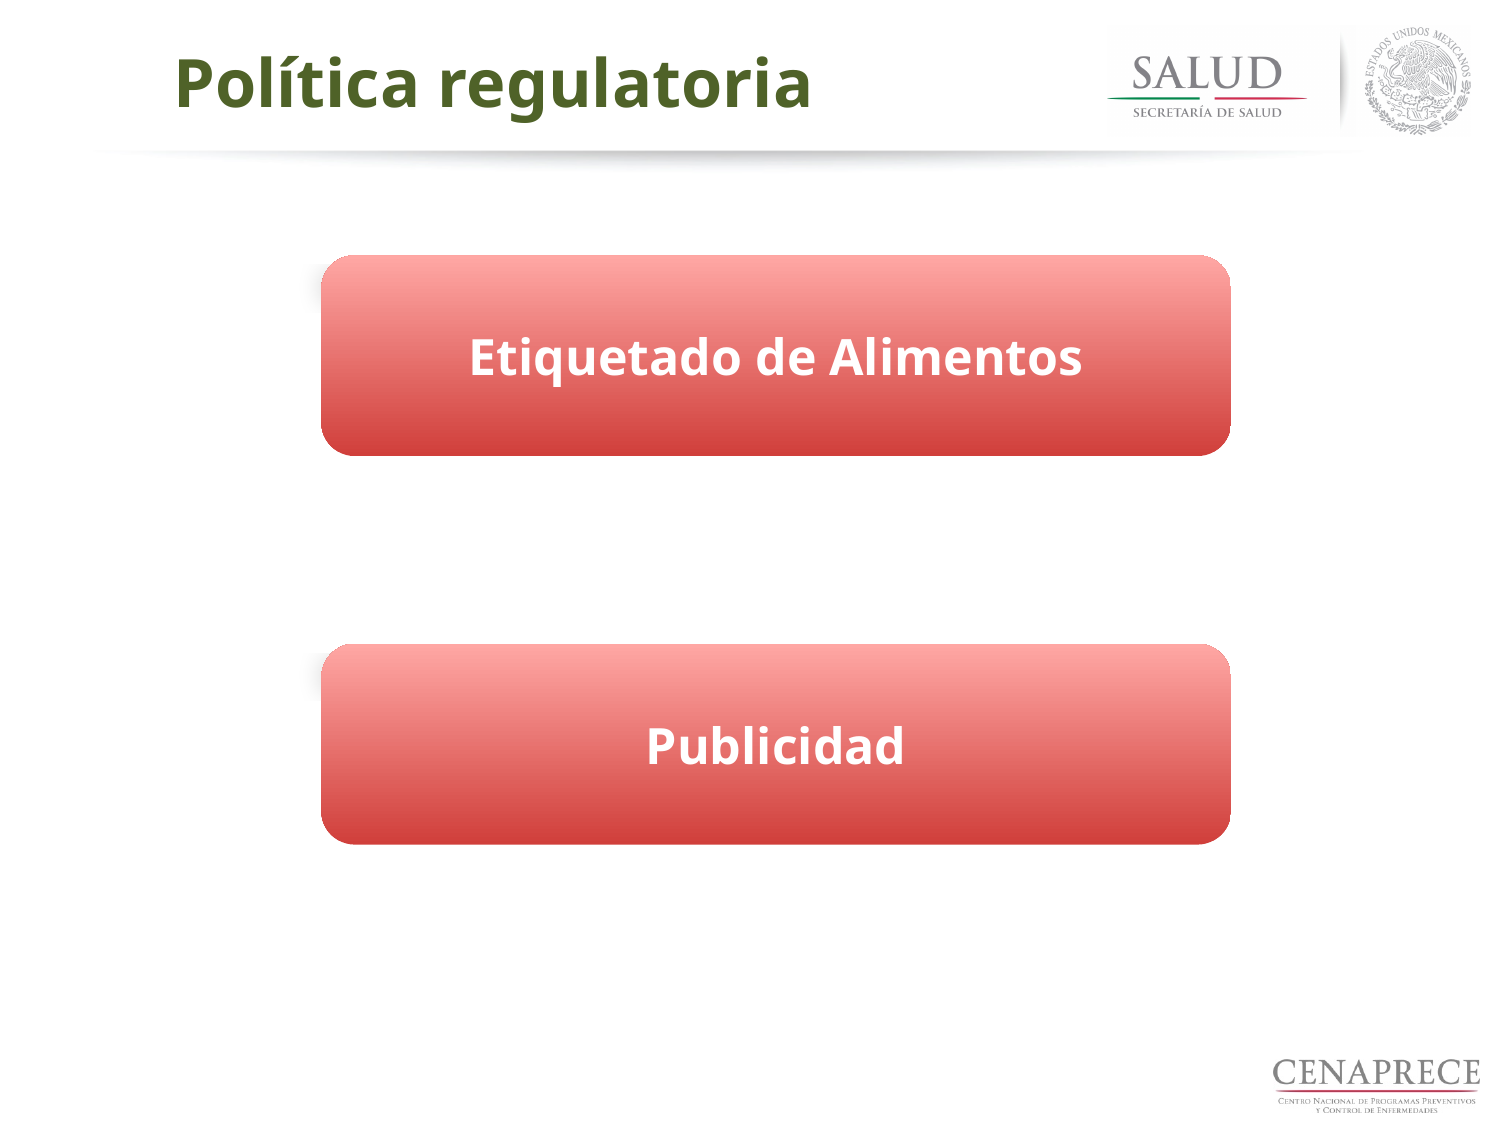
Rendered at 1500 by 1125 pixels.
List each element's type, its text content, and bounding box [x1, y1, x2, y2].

text_box Política regulatoria [0, 0, 987, 161]
text_box Etiquetado de Alimentos [321, 255, 1231, 457]
text_box Publicidad [321, 643, 1231, 845]
picture [75, 143, 1393, 183]
picture [1107, 25, 1471, 137]
picture [1273, 1059, 1480, 1113]
